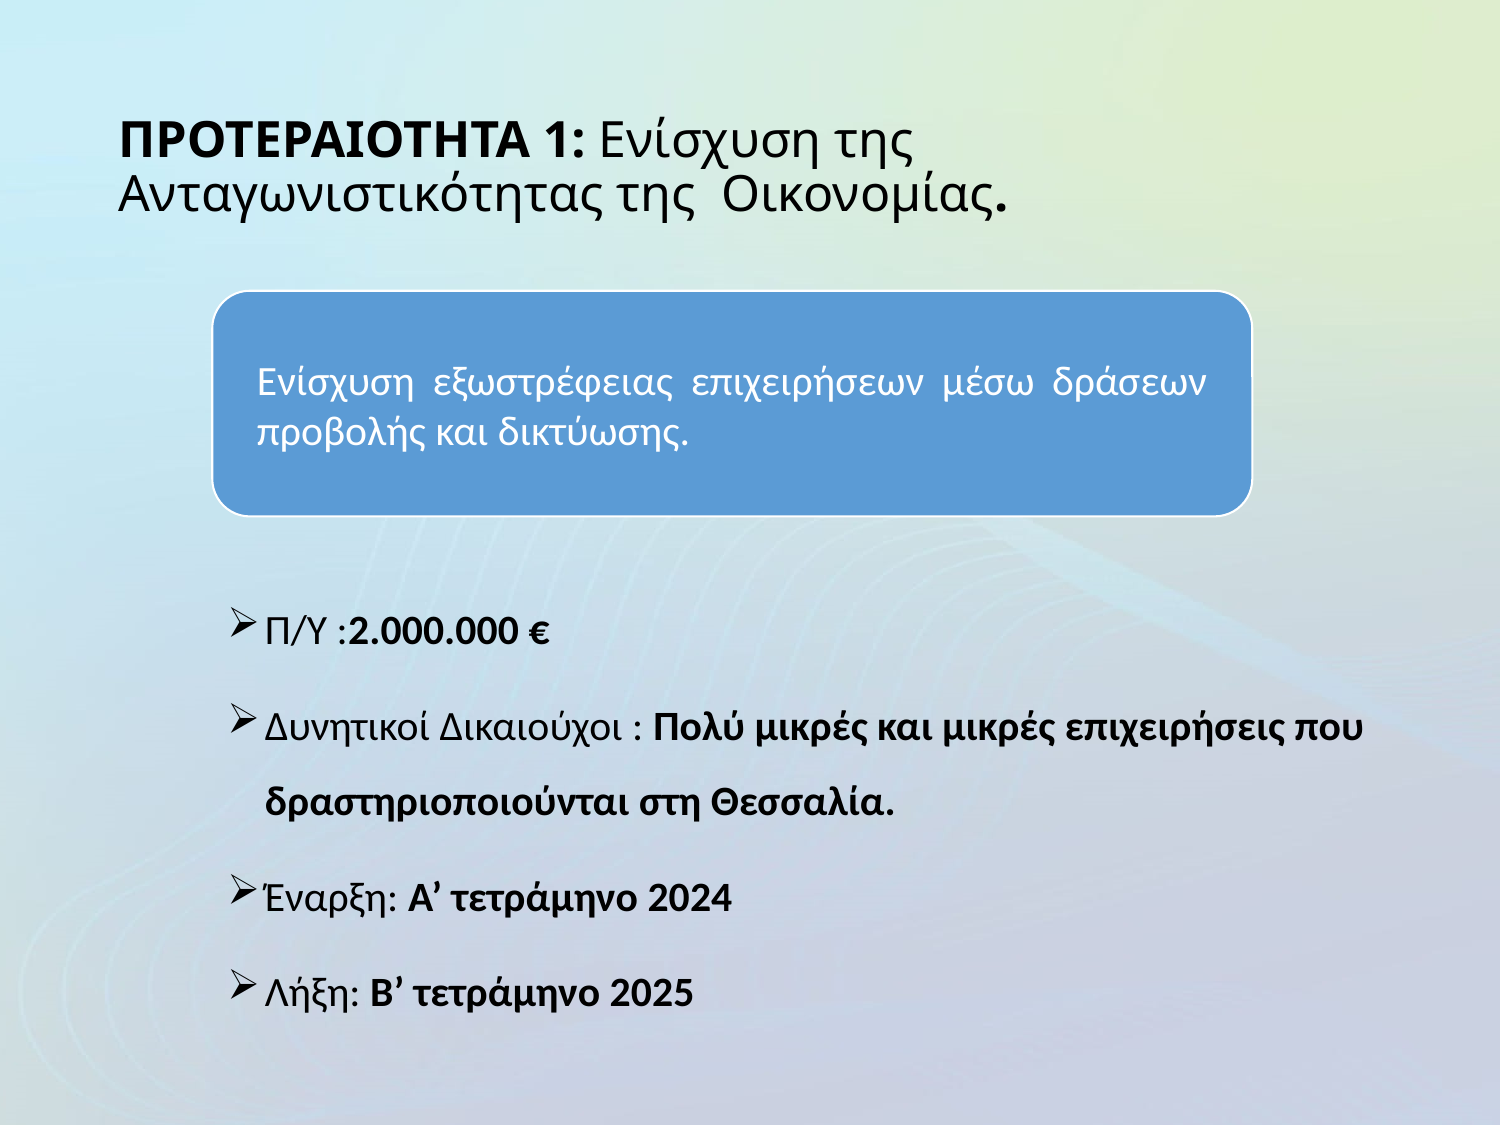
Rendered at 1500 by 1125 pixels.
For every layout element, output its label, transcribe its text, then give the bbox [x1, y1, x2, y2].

list Π/Υ :2.000.000 € Δυνητικοί Δικαιούχοι : Πολύ μικρές και μικρές επιχειρήσεις που δραστηριοποιούνται στη Θεσσαλία. Έναρξη: Α’ τετράμηνο 2024 Λήξη: Β’ τετράμηνο 2025 [212, 570, 1384, 1016]
title ΠΡΟΤΕΡΑΙΟΤΗΤΑ 1: Ενίσχυση της Ανταγωνιστικότητας της Οικονομίας. [103, 59, 1397, 278]
picture [0, 0, 1500, 1125]
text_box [212, 290, 1253, 517]
